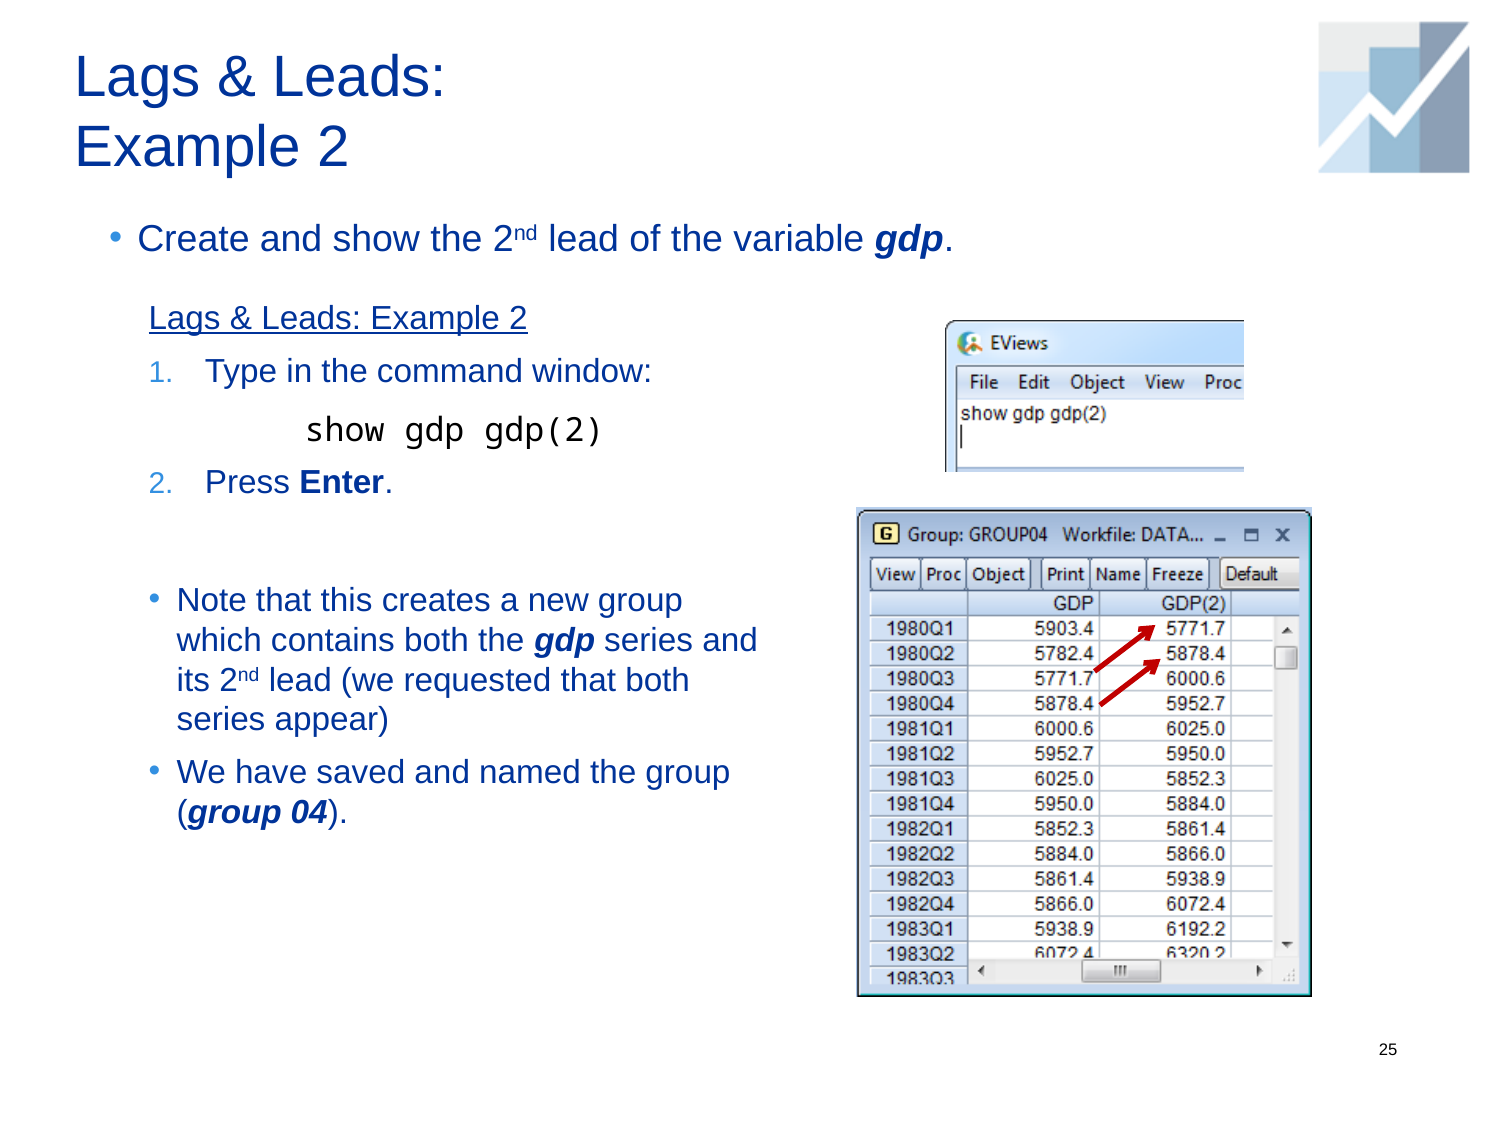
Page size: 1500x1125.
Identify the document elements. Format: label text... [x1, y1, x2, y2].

title Lags & Leads: Example 2 [59, 0, 1294, 186]
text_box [1099, 658, 1161, 706]
picture [856, 507, 1312, 997]
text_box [1094, 624, 1156, 663]
list Create and show the 2nd lead of the variable gdp. [94, 206, 1456, 298]
text_box Lags & Leads: Example 2 Type in the command window: show gdp gdp(2) Press Enter. Note that this creates a new group which contains both the gdp series and its 2nd lead (we requested that both series appear) We have saved and named the group (group 04). [133, 289, 775, 1061]
picture [1300, 11, 1479, 181]
picture [944, 320, 1244, 473]
slide_number 25 [1262, 1015, 1413, 1067]
